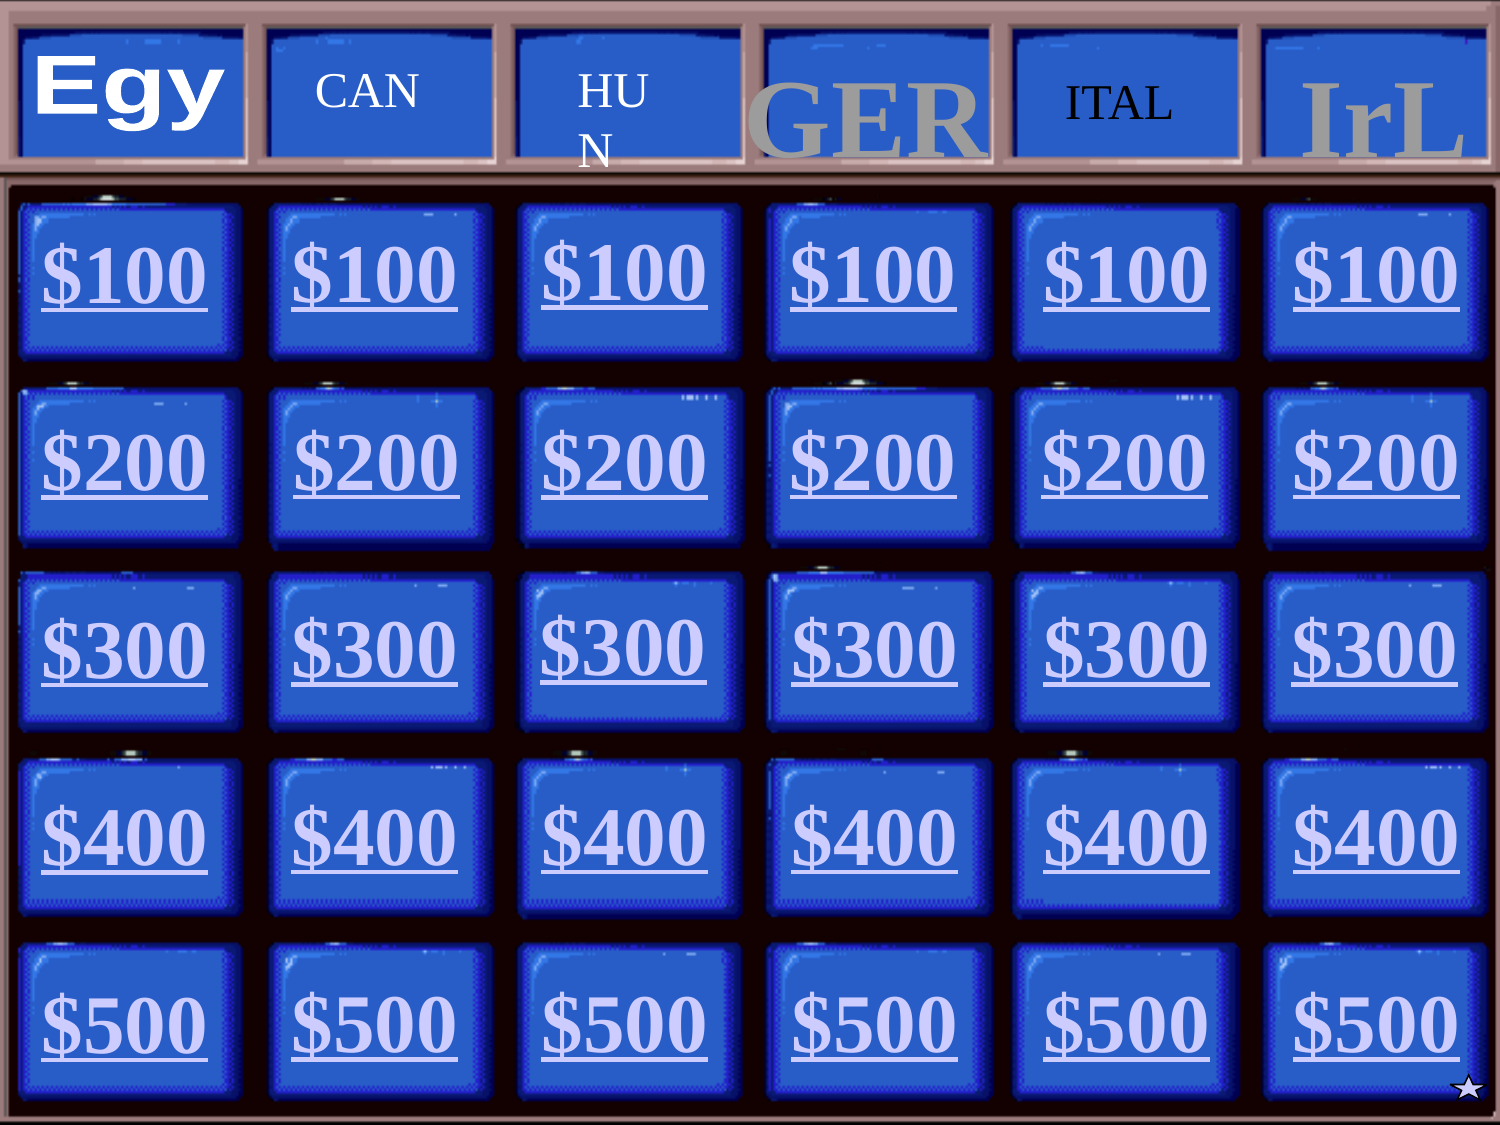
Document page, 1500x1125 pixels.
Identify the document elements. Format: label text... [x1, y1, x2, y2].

text_box $500 [276, 962, 474, 1077]
text_box $400 [276, 774, 474, 890]
text_box CAN [299, 49, 450, 125]
text_box HUN [562, 49, 700, 185]
text_box $100 [26, 212, 224, 328]
text_box $500 [26, 962, 224, 1078]
text_box $100 [526, 209, 724, 325]
text_box $400 [1028, 774, 1225, 890]
text_box $500 [526, 962, 724, 1077]
text_box $200 [1278, 399, 1475, 515]
picture [0, 0, 1500, 1125]
text_box $100 [1278, 212, 1475, 327]
text_box $300 [525, 584, 722, 700]
text_box [1449, 1074, 1488, 1100]
text_box $200 [774, 399, 972, 515]
text_box $300 [1276, 587, 1474, 702]
text_box $300 [26, 587, 224, 703]
text_box $300 [1028, 587, 1225, 702]
text_box IrL [1237, 37, 1500, 188]
text_box $300 [776, 587, 974, 702]
text_box $500 [776, 962, 974, 1077]
text_box $400 [1278, 774, 1475, 890]
text_box $100 [276, 212, 474, 327]
text_box $100 [1028, 212, 1225, 327]
text_box $500 [1278, 962, 1475, 1077]
text_box GER [728, 37, 1003, 188]
text_box $400 [526, 774, 724, 890]
text_box $400 [26, 774, 224, 890]
text_box $200 [278, 399, 475, 515]
text_box $200 [526, 399, 724, 515]
text_box $200 [1026, 399, 1224, 515]
text_box $100 [774, 212, 972, 327]
text_box $400 [776, 774, 974, 890]
text_box $500 [1028, 962, 1225, 1077]
text_box $300 [276, 587, 474, 702]
text_box $200 [26, 399, 224, 515]
text_box ITAL [1049, 62, 1213, 138]
